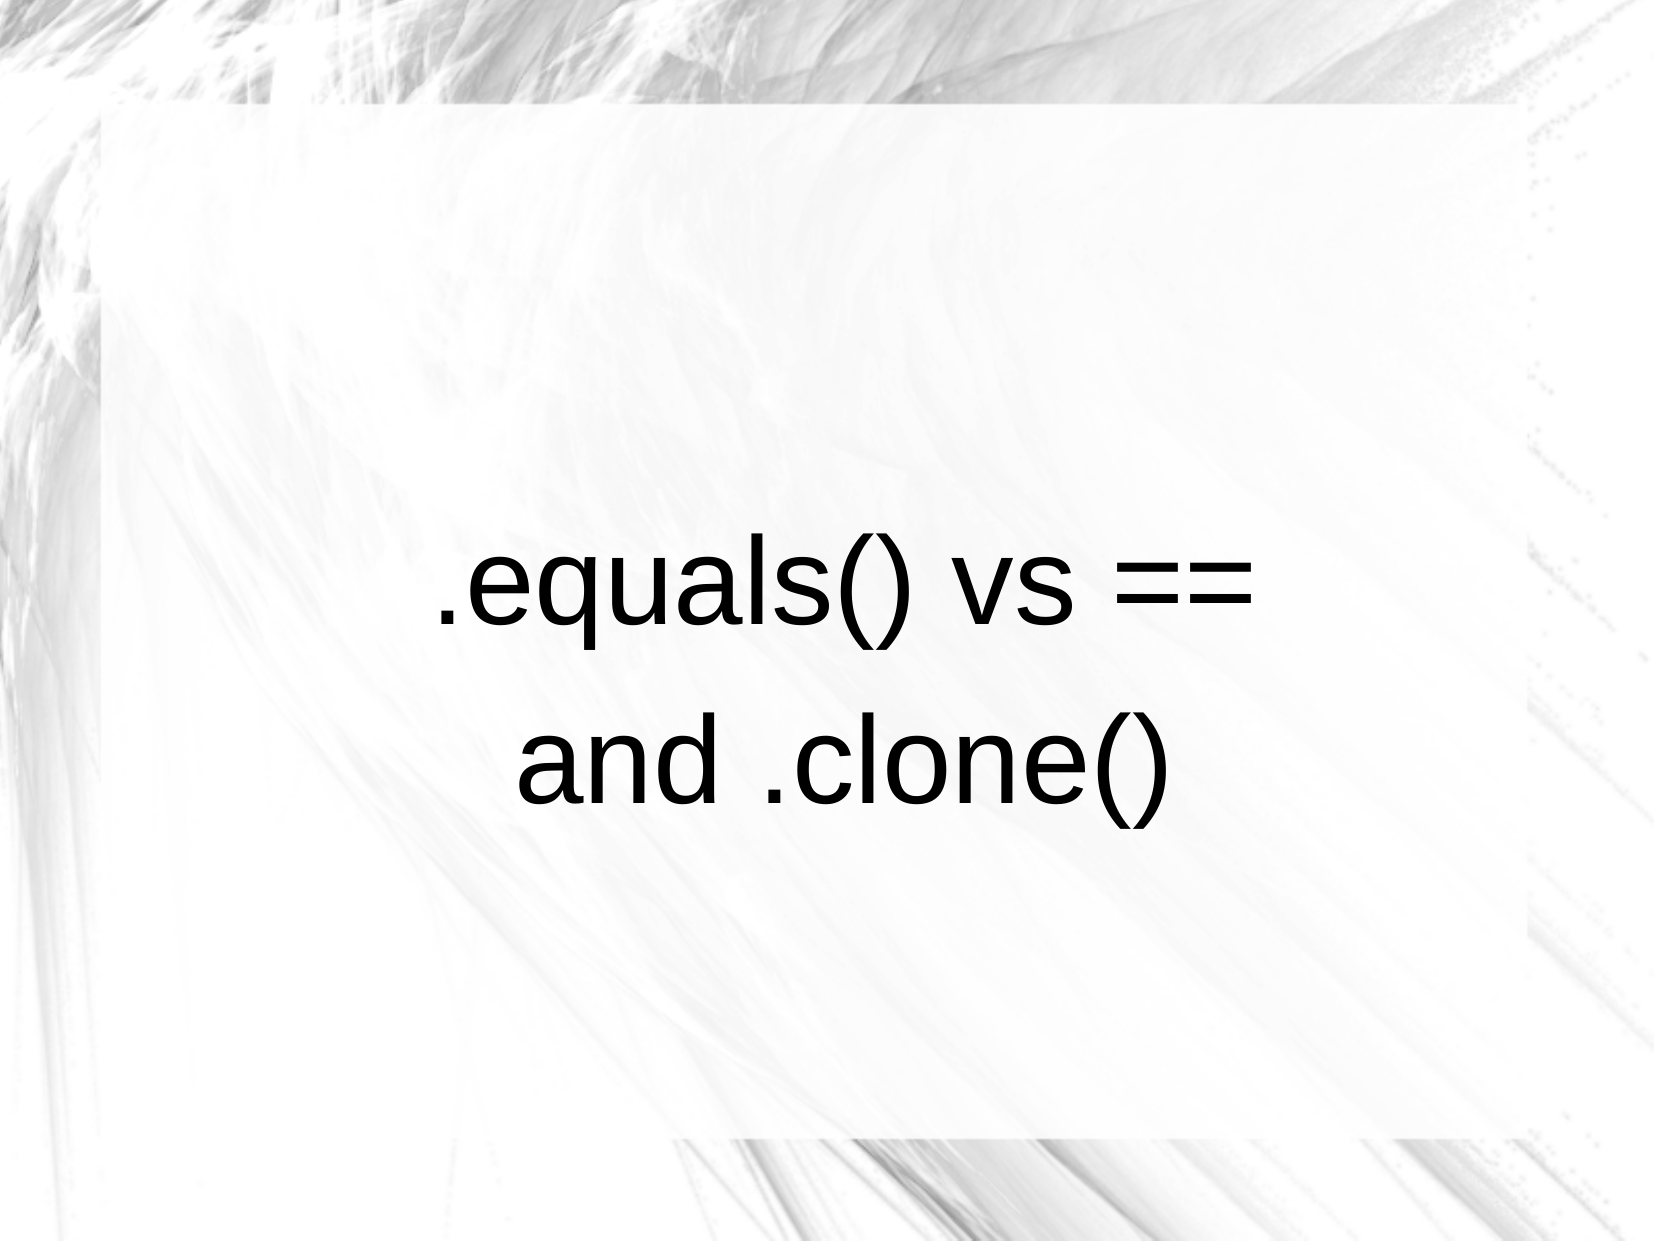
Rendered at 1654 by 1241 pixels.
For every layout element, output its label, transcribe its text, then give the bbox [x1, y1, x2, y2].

picture [0, 0, 1654, 1241]
list .equals() vs == and .clone() [118, 319, 1571, 1102]
